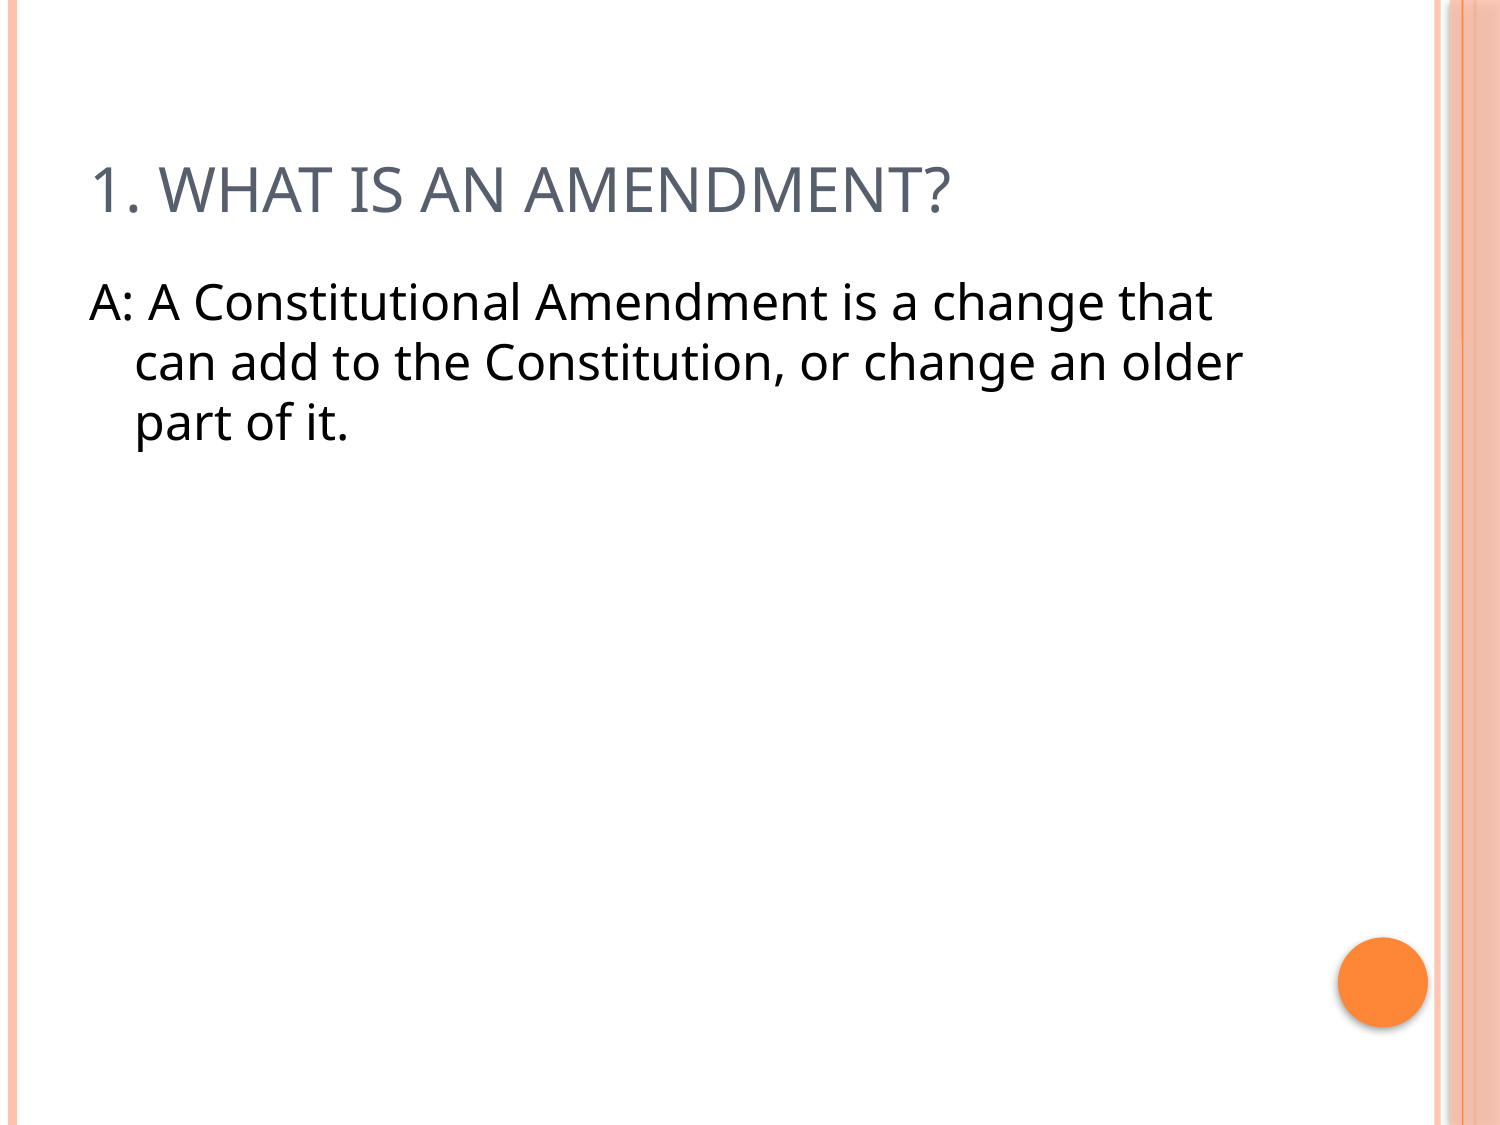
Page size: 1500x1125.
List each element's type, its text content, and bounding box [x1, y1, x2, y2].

title 1. What is an amendment? [75, 45, 1300, 233]
list A: A Constitutional Amendment is a change that can add to the Constitution, or change an older part of it. [75, 262, 1300, 1062]
